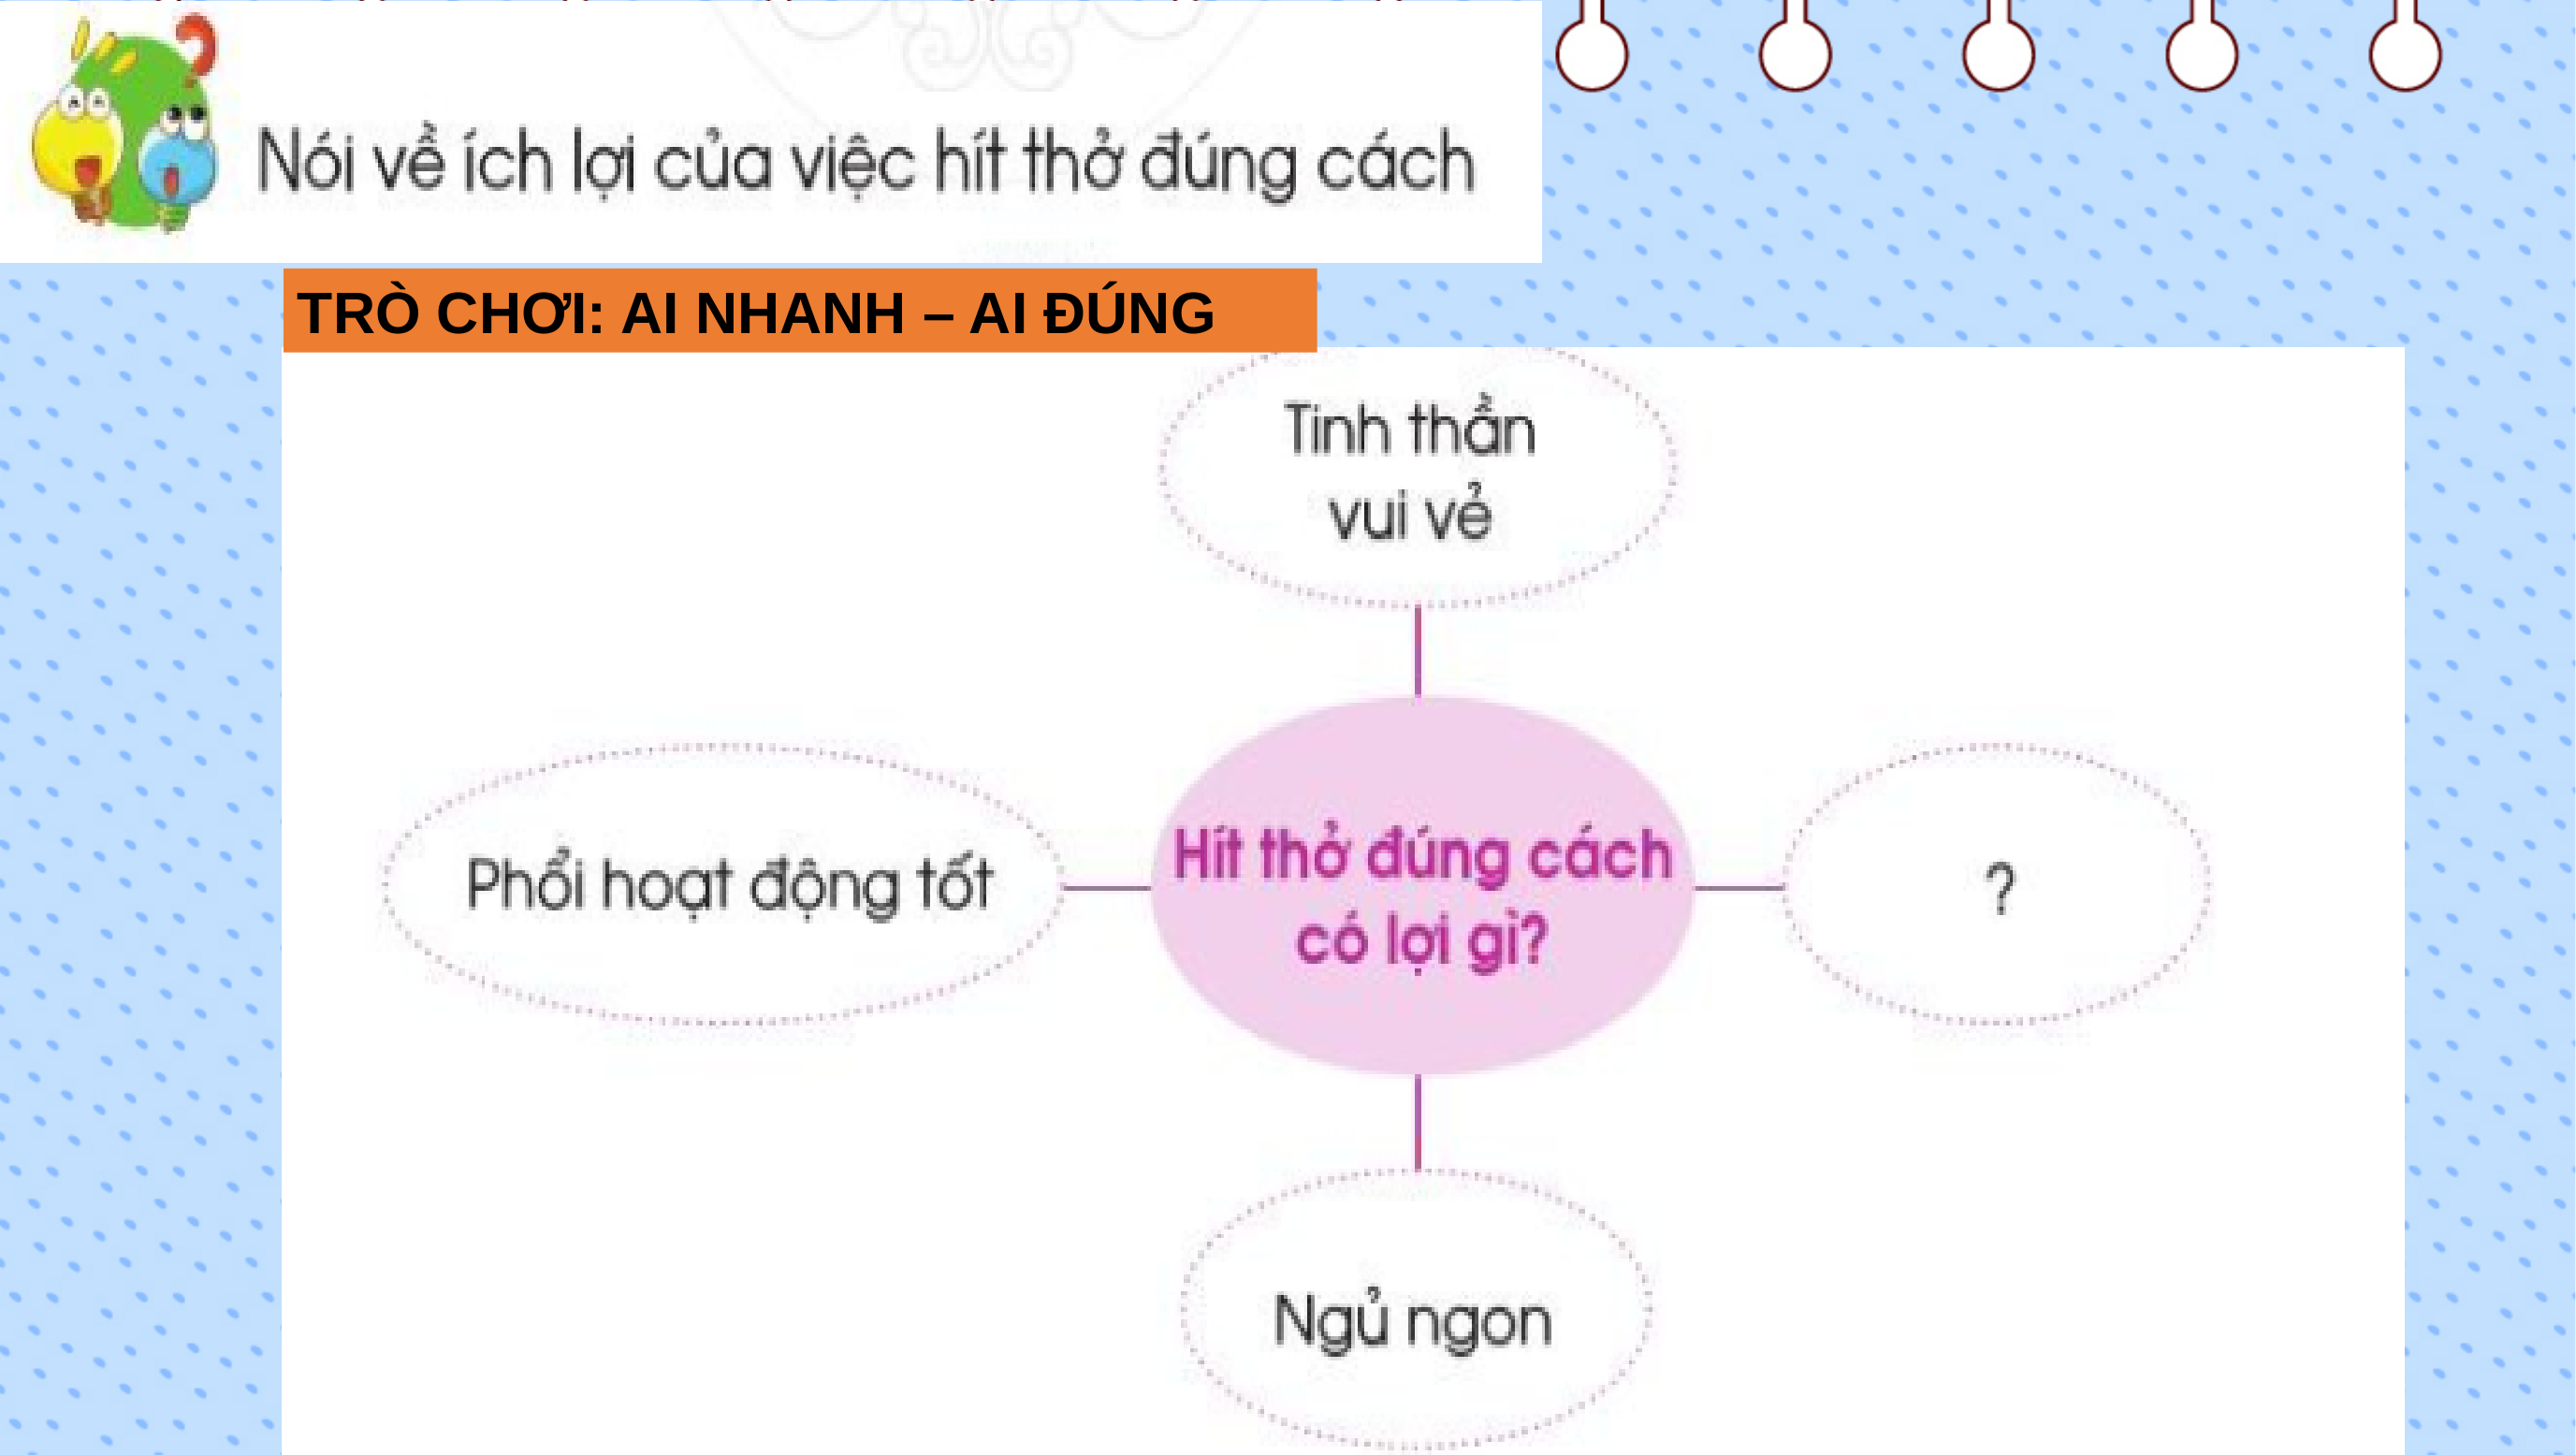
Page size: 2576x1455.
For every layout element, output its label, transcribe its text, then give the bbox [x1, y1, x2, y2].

text_box TRÒ CHƠI: AI NHANH – AI ĐÚNG [284, 268, 1317, 347]
picture [0, 0, 2576, 1455]
